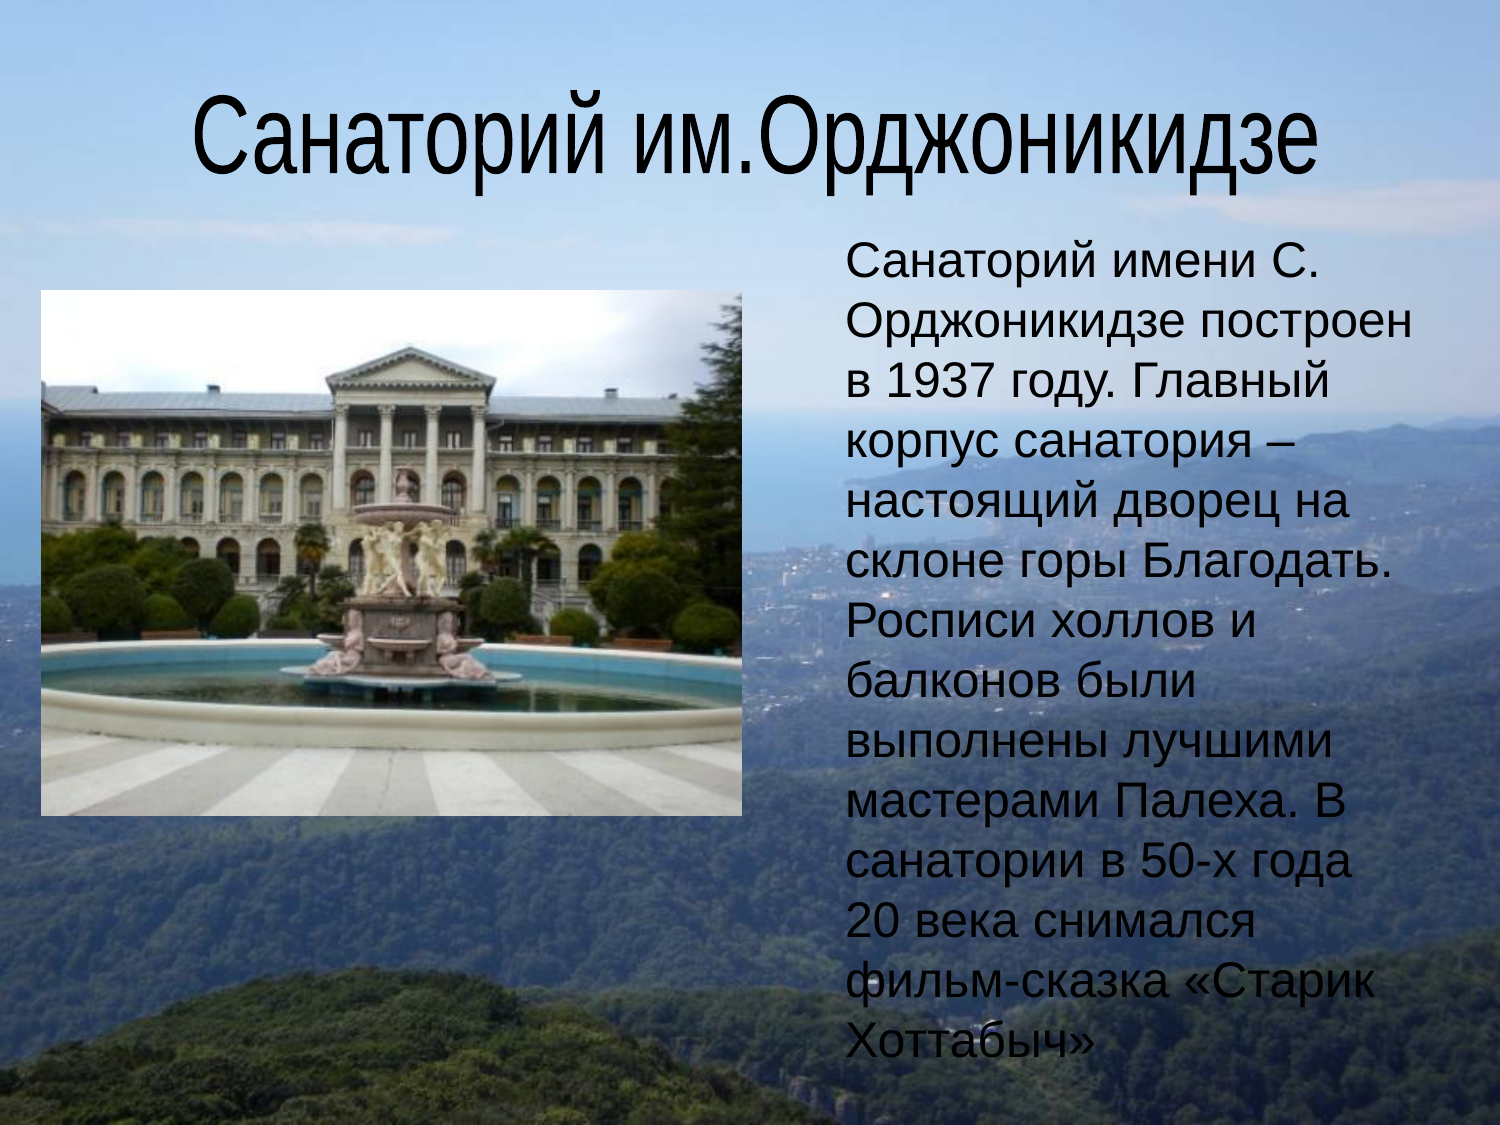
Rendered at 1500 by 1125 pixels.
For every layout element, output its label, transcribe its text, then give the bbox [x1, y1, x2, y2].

list Санаторий имени С. Орджоникидзе построен в 1937 году. Главный корпус санатория – настоящий дворец на склоне горы Благодать. Росписи холлов и балконов были выполнены лучшими мастерами Палеха. В санатории в 50-х года 20 века снимался фильм-сказка «Старик Хоттабыч» [773, 219, 1437, 963]
picture [0, 0, 1500, 1125]
